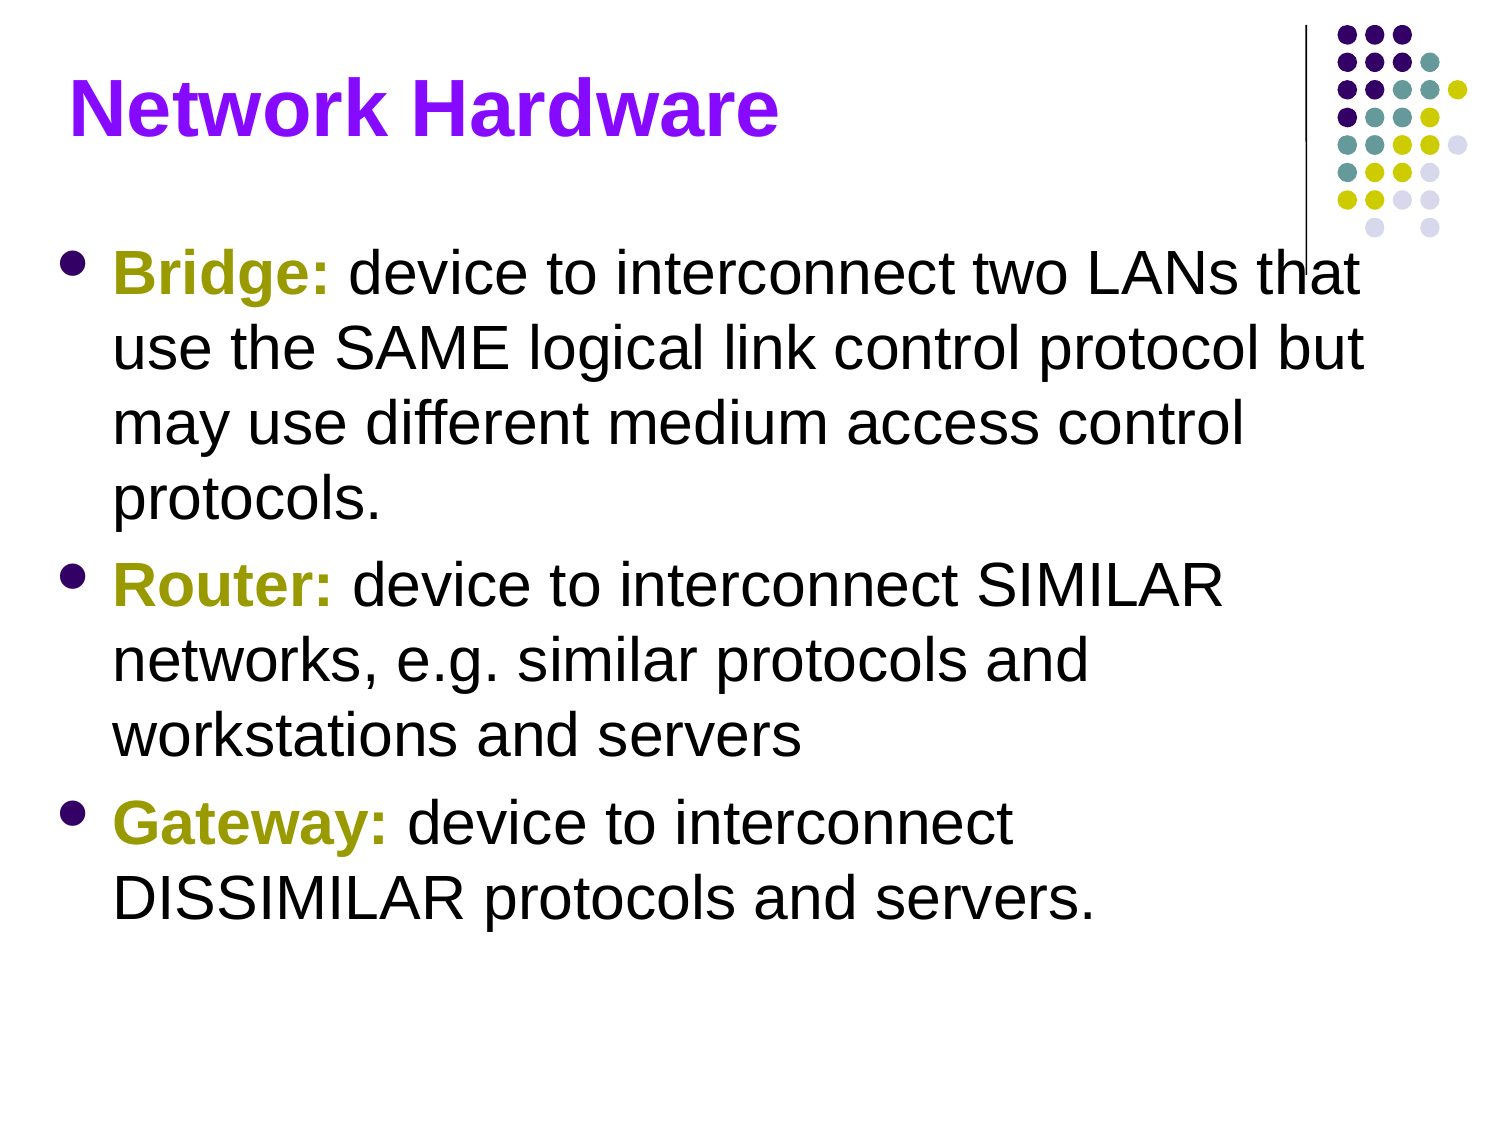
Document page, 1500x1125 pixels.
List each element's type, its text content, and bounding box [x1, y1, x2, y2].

list Bridge: device to interconnect two LANs that use the SAME logical link control protocol but may use different medium access control protocols. Router: device to interconnect SIMILAR networks, e.g. similar protocols and workstations and servers Gateway: device to interconnect DISSIMILAR protocols and servers. [41, 136, 1392, 862]
title Network Hardware [52, 0, 1291, 136]
